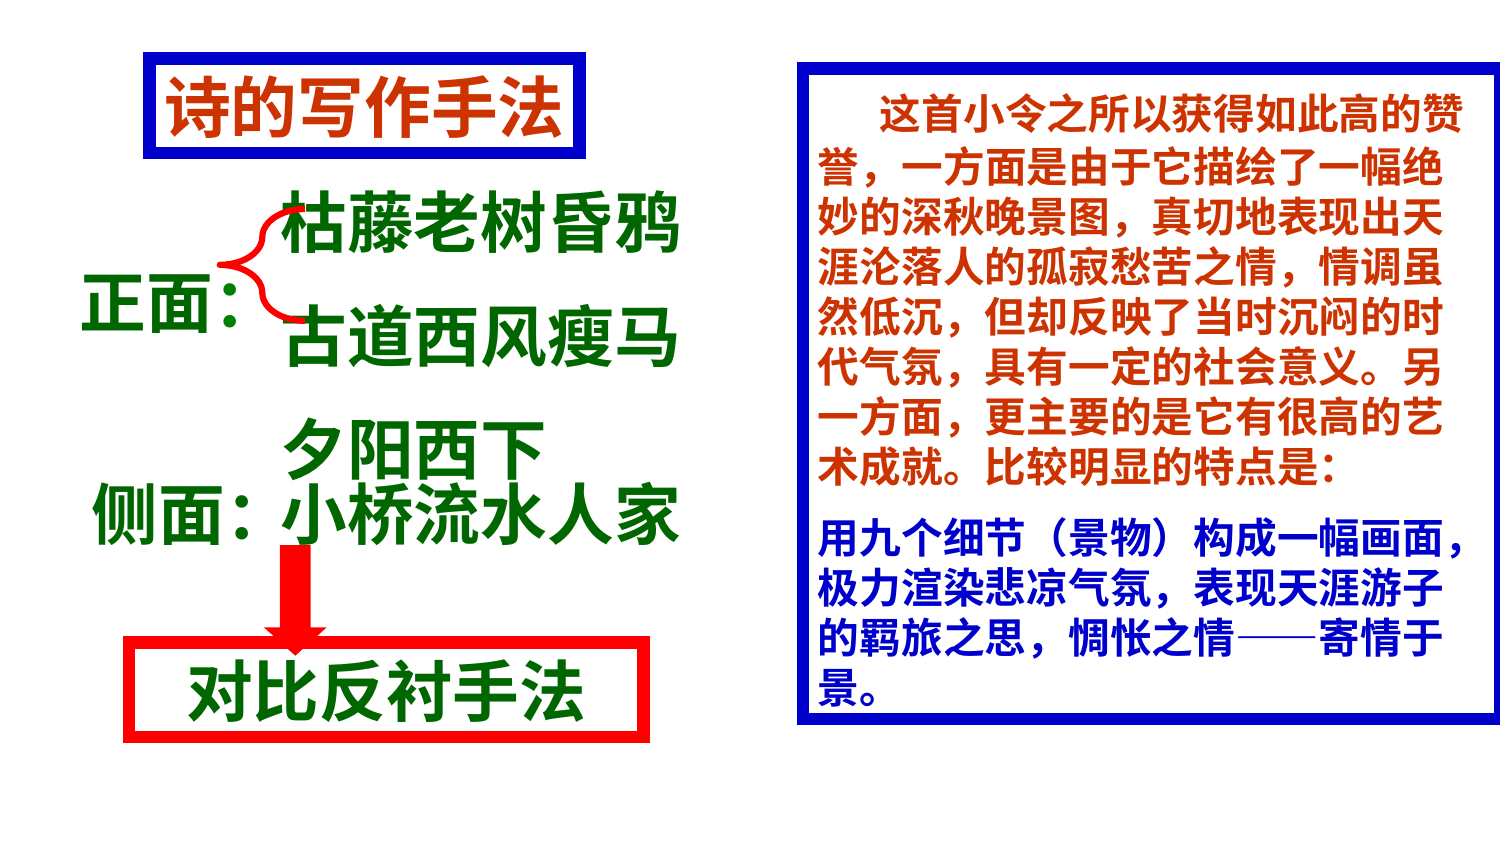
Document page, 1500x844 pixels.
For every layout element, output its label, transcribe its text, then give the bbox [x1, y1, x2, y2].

text_box 正面： [64, 253, 246, 349]
text_box [265, 545, 325, 655]
text_box 对比反衬手法 [128, 642, 644, 738]
text_box 这首小令之所以获得如此高的赞誉，一方面是由于它描绘了一幅绝妙的深秋晚景图，真切地表现出天涯沦落人的孤寂愁苦之情，情调虽然低沉，但却反映了当时沉闷的时代气氛，具有一定的社会意义。另一方面，更主要的是它有很高的艺术成就。比较明显的特点是： 用九个细节（景物）构成一幅画面，极力渲染悲凉气氛，表现天涯游子的羁旅之思，惆怅之情——寄情于景。 [803, 68, 1500, 720]
text_box 小桥流水人家 [265, 465, 717, 561]
text_box 侧面： [76, 465, 259, 560]
text_box 枯藤老树昏鸦 古道西风瘦马 夕阳西下 [265, 173, 715, 465]
text_box [219, 208, 305, 321]
text_box 诗的写作手法 [149, 58, 580, 154]
